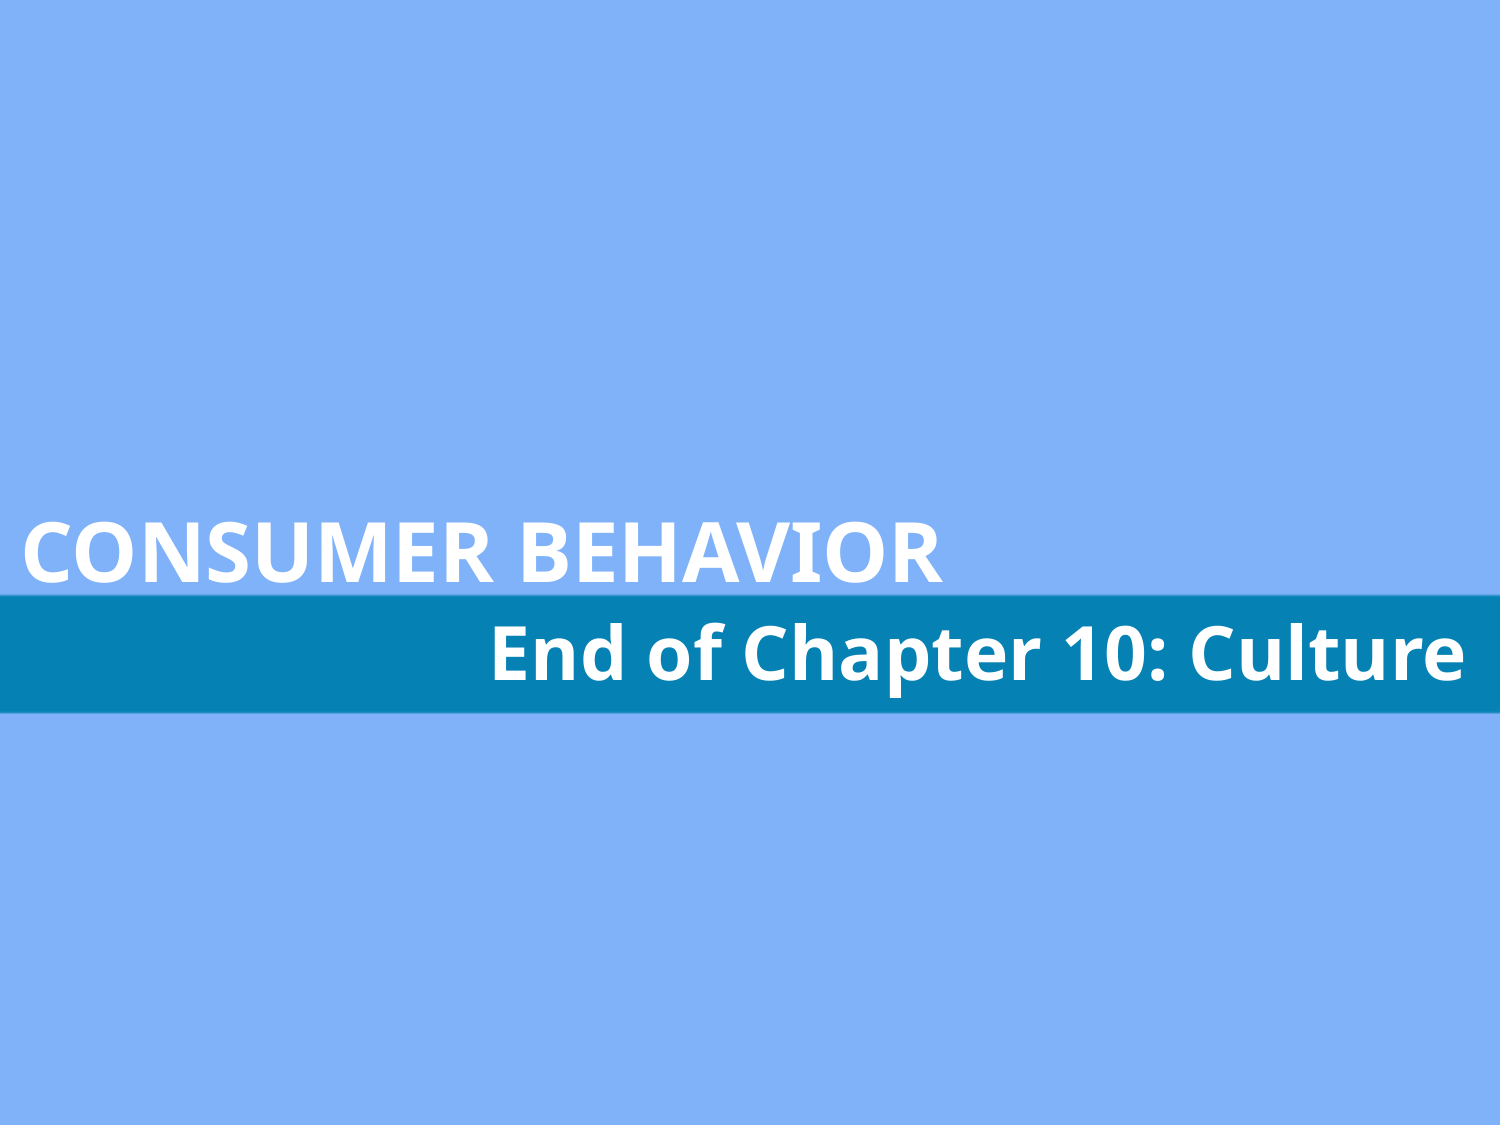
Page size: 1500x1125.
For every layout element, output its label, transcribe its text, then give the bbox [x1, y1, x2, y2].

picture [0, 713, 1500, 1125]
picture [0, 0, 1500, 596]
text_box CONSUMER BEHAVIOR [5, 491, 1424, 592]
text_box End of Chapter 10: Culture [18, 597, 1483, 703]
